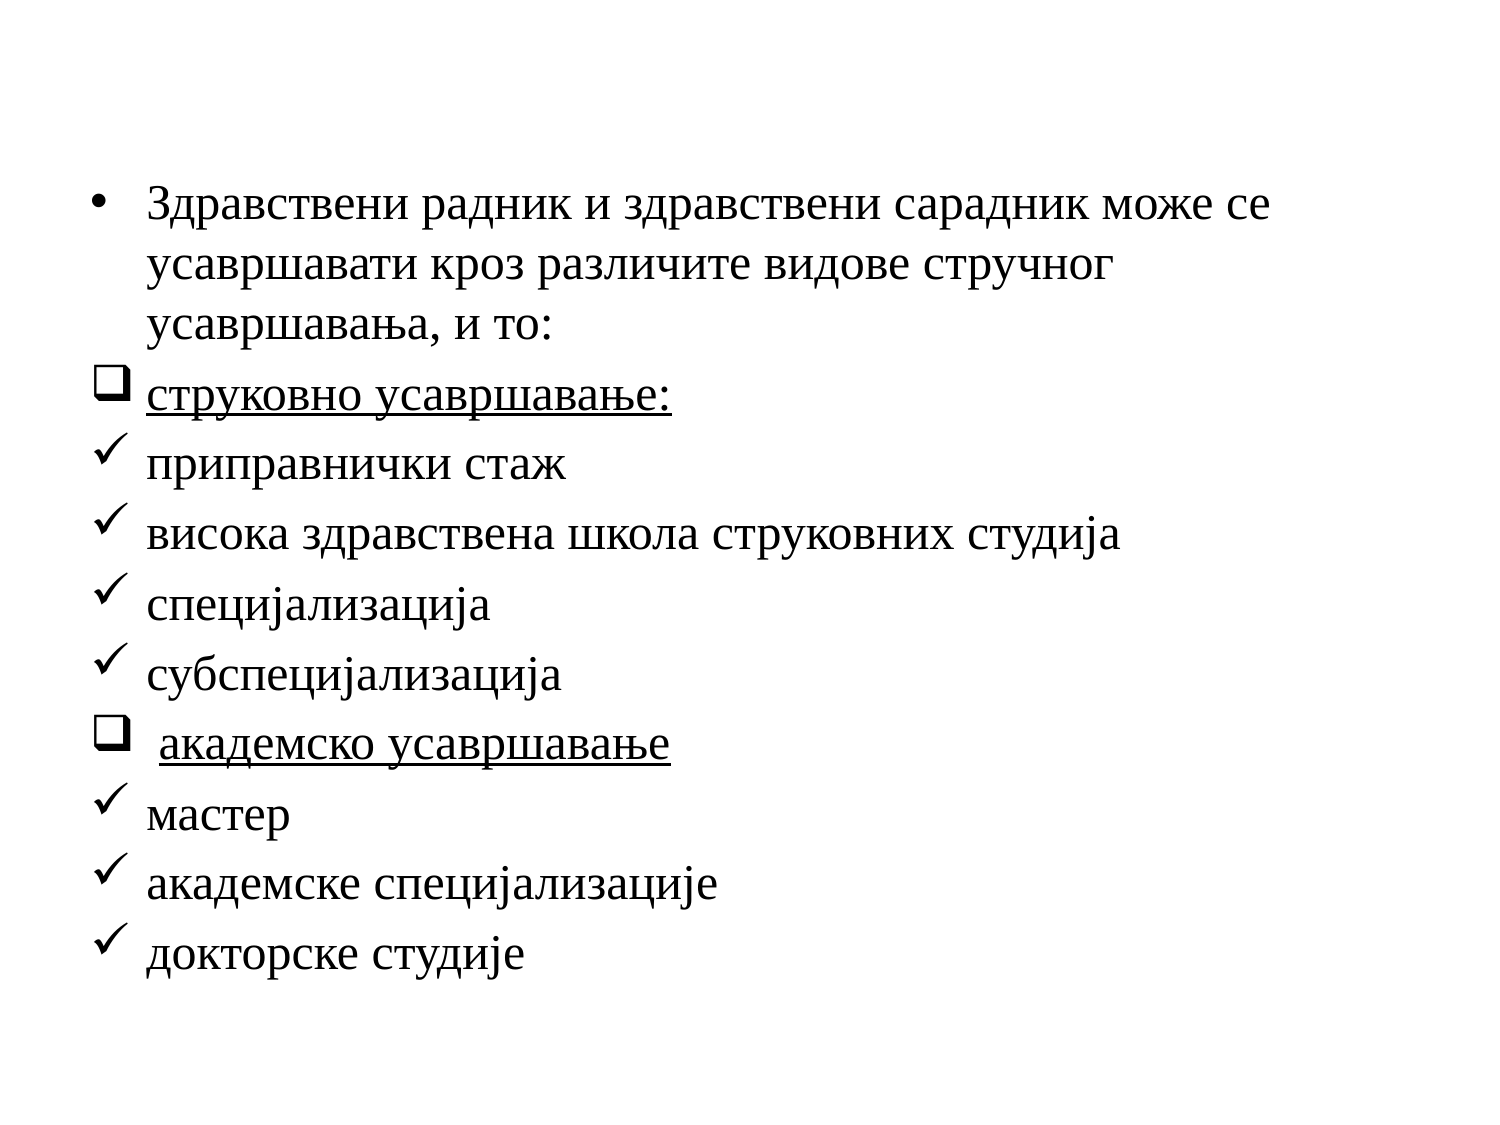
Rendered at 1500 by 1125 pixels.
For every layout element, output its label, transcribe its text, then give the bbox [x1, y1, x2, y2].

list Здравствени радник и здравствени сарадник може се усавршавати кроз различите видове стручног усавршавања, и то: струковно усавршавање: приправнички стаж висока здравствена школа струковних студија специјализација субспецијализација академско усавршавање мастер академске специјализације докторске студије [75, 162, 1425, 1005]
